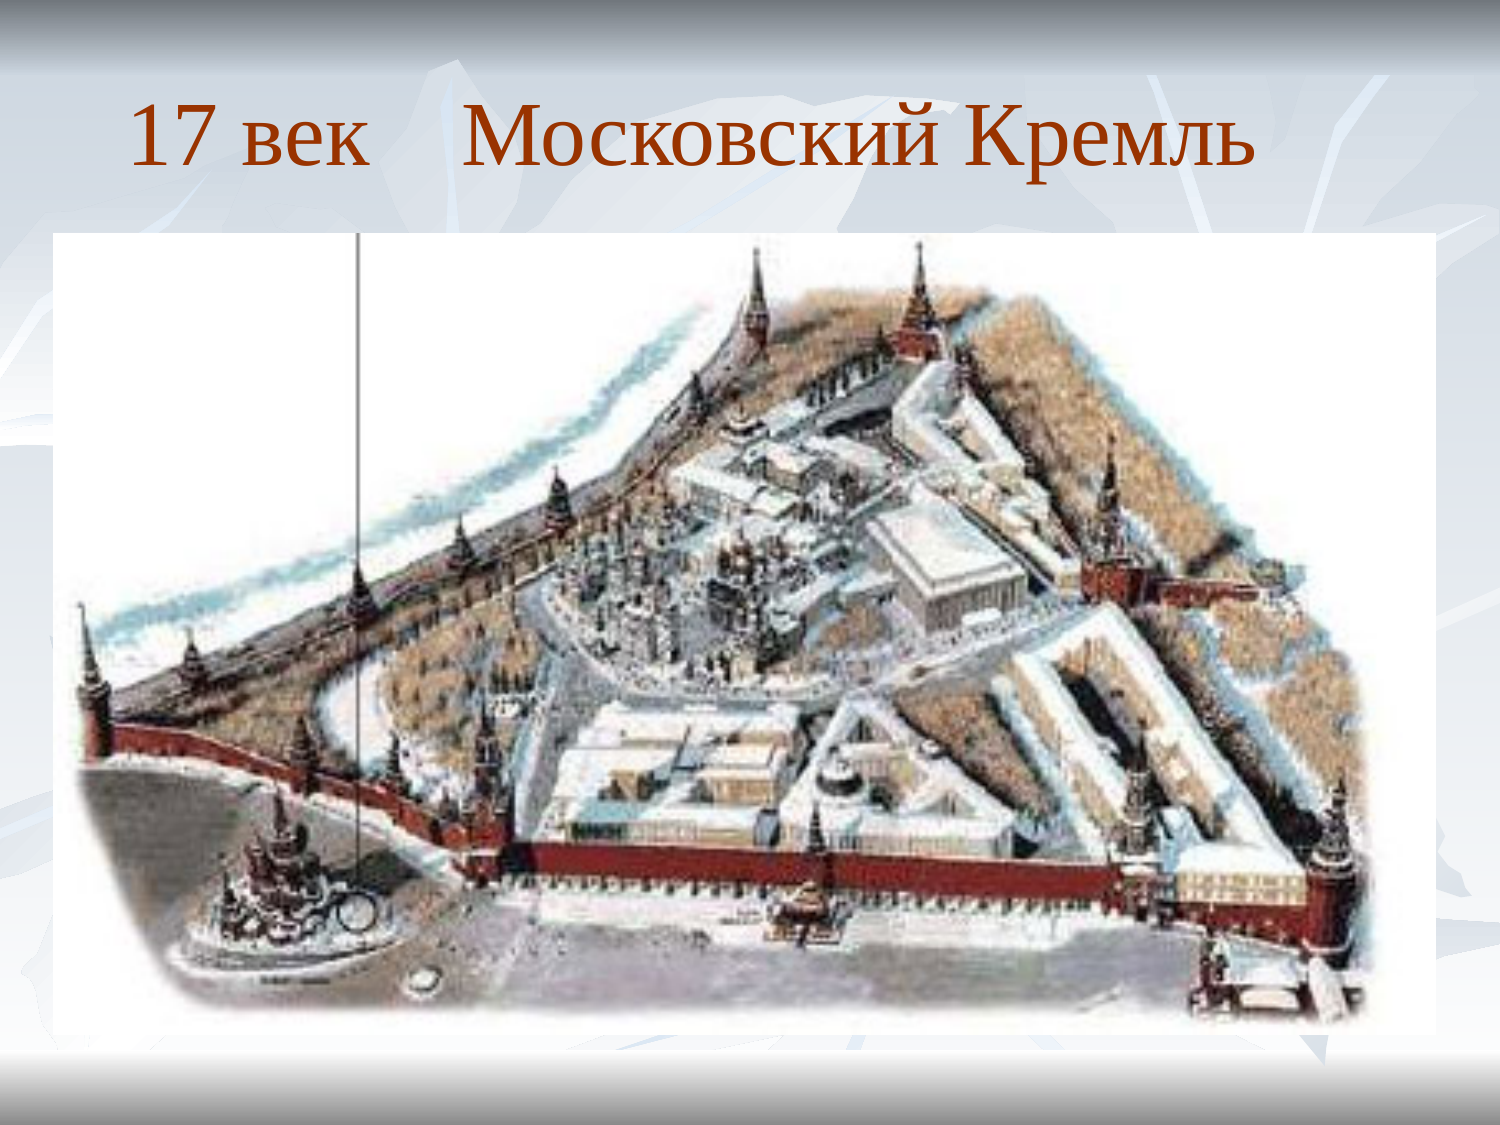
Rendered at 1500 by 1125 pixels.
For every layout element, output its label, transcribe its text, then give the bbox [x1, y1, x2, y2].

text_box 17 век Московский Кремль [112, 66, 1447, 191]
picture [52, 233, 1436, 1036]
